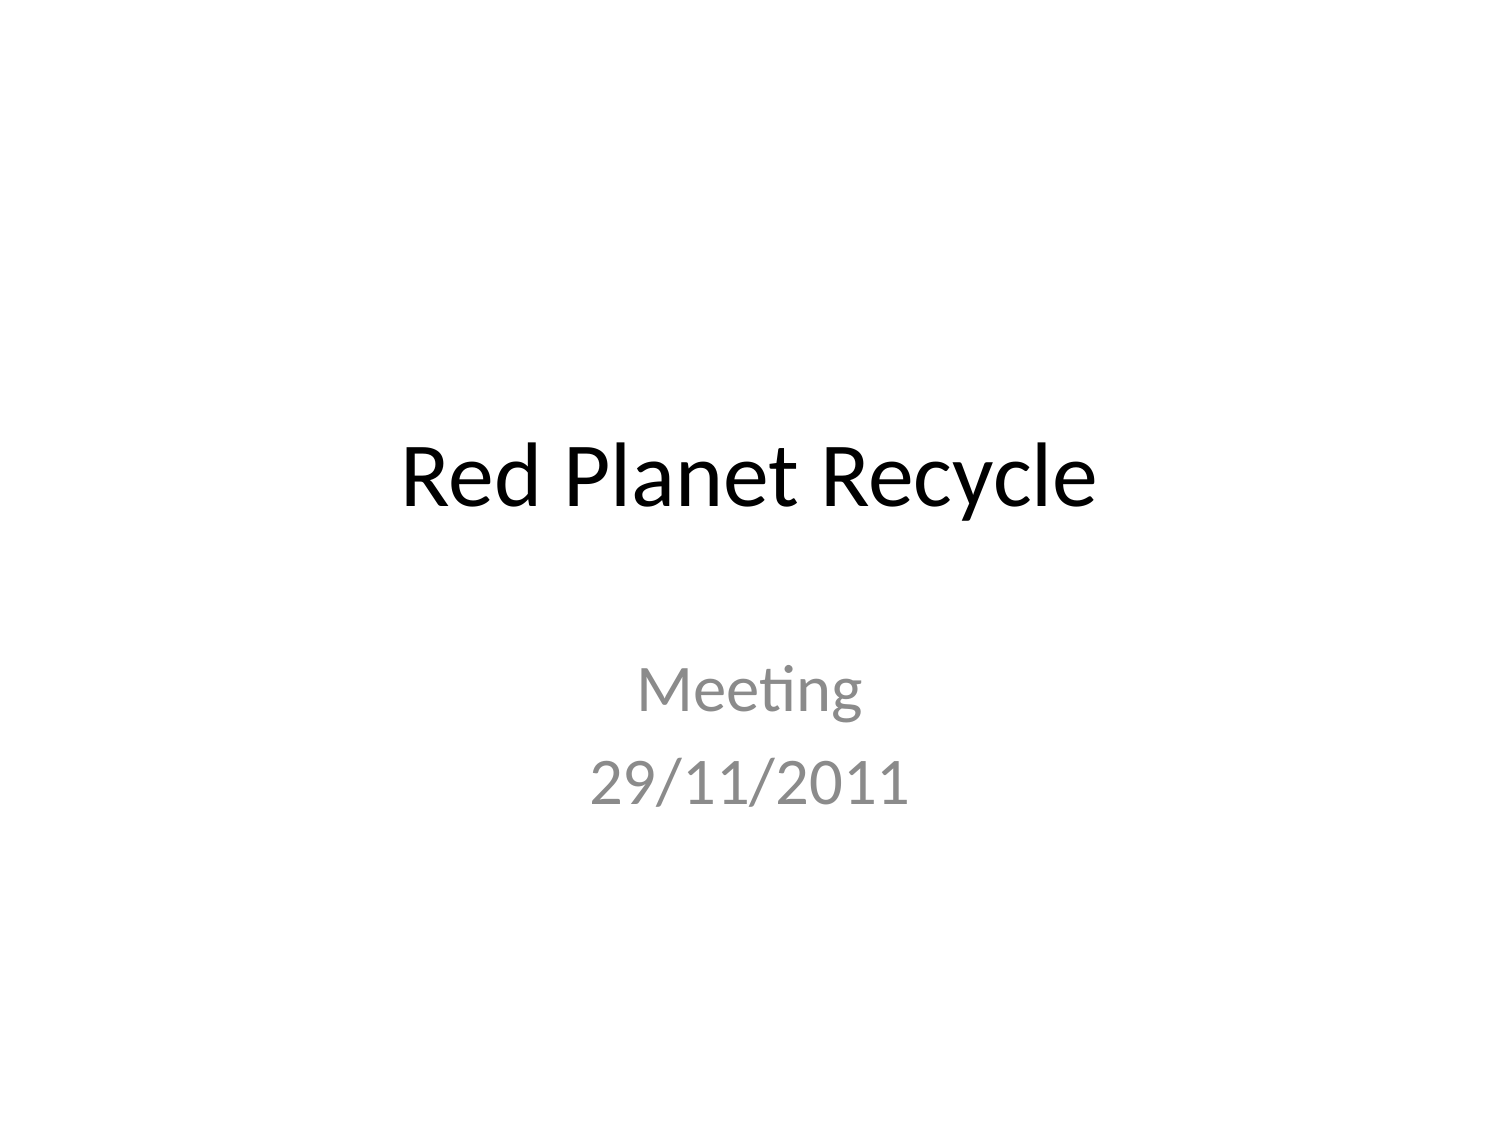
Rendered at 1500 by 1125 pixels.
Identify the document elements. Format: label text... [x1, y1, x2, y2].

subtitle Meeting 29/11/2011 [225, 637, 1275, 925]
title Red Planet Recycle [112, 349, 1388, 591]
